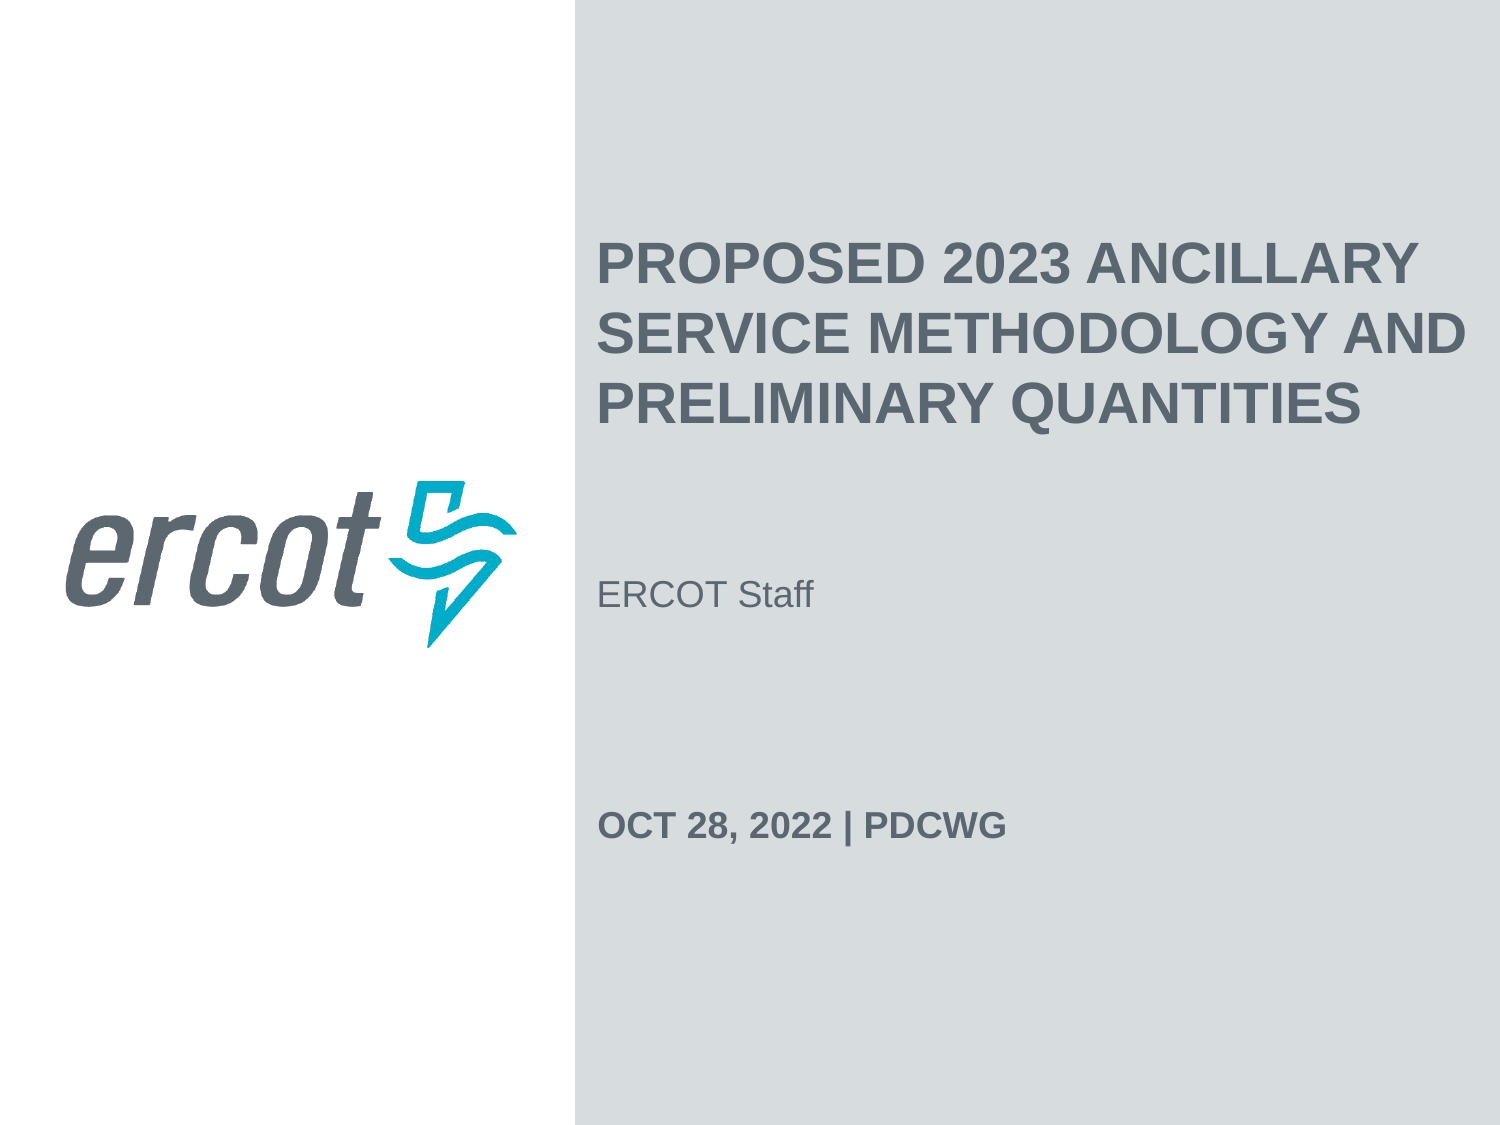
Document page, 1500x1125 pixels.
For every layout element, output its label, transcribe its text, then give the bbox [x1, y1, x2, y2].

list ERCOT Staff [581, 596, 1315, 714]
list Proposed 2023 Ancillary Service Methodology And Preliminary Quantities [581, 217, 1488, 596]
list Oct 28, 2022 | PDCWG [582, 793, 1315, 900]
picture [56, 471, 525, 654]
